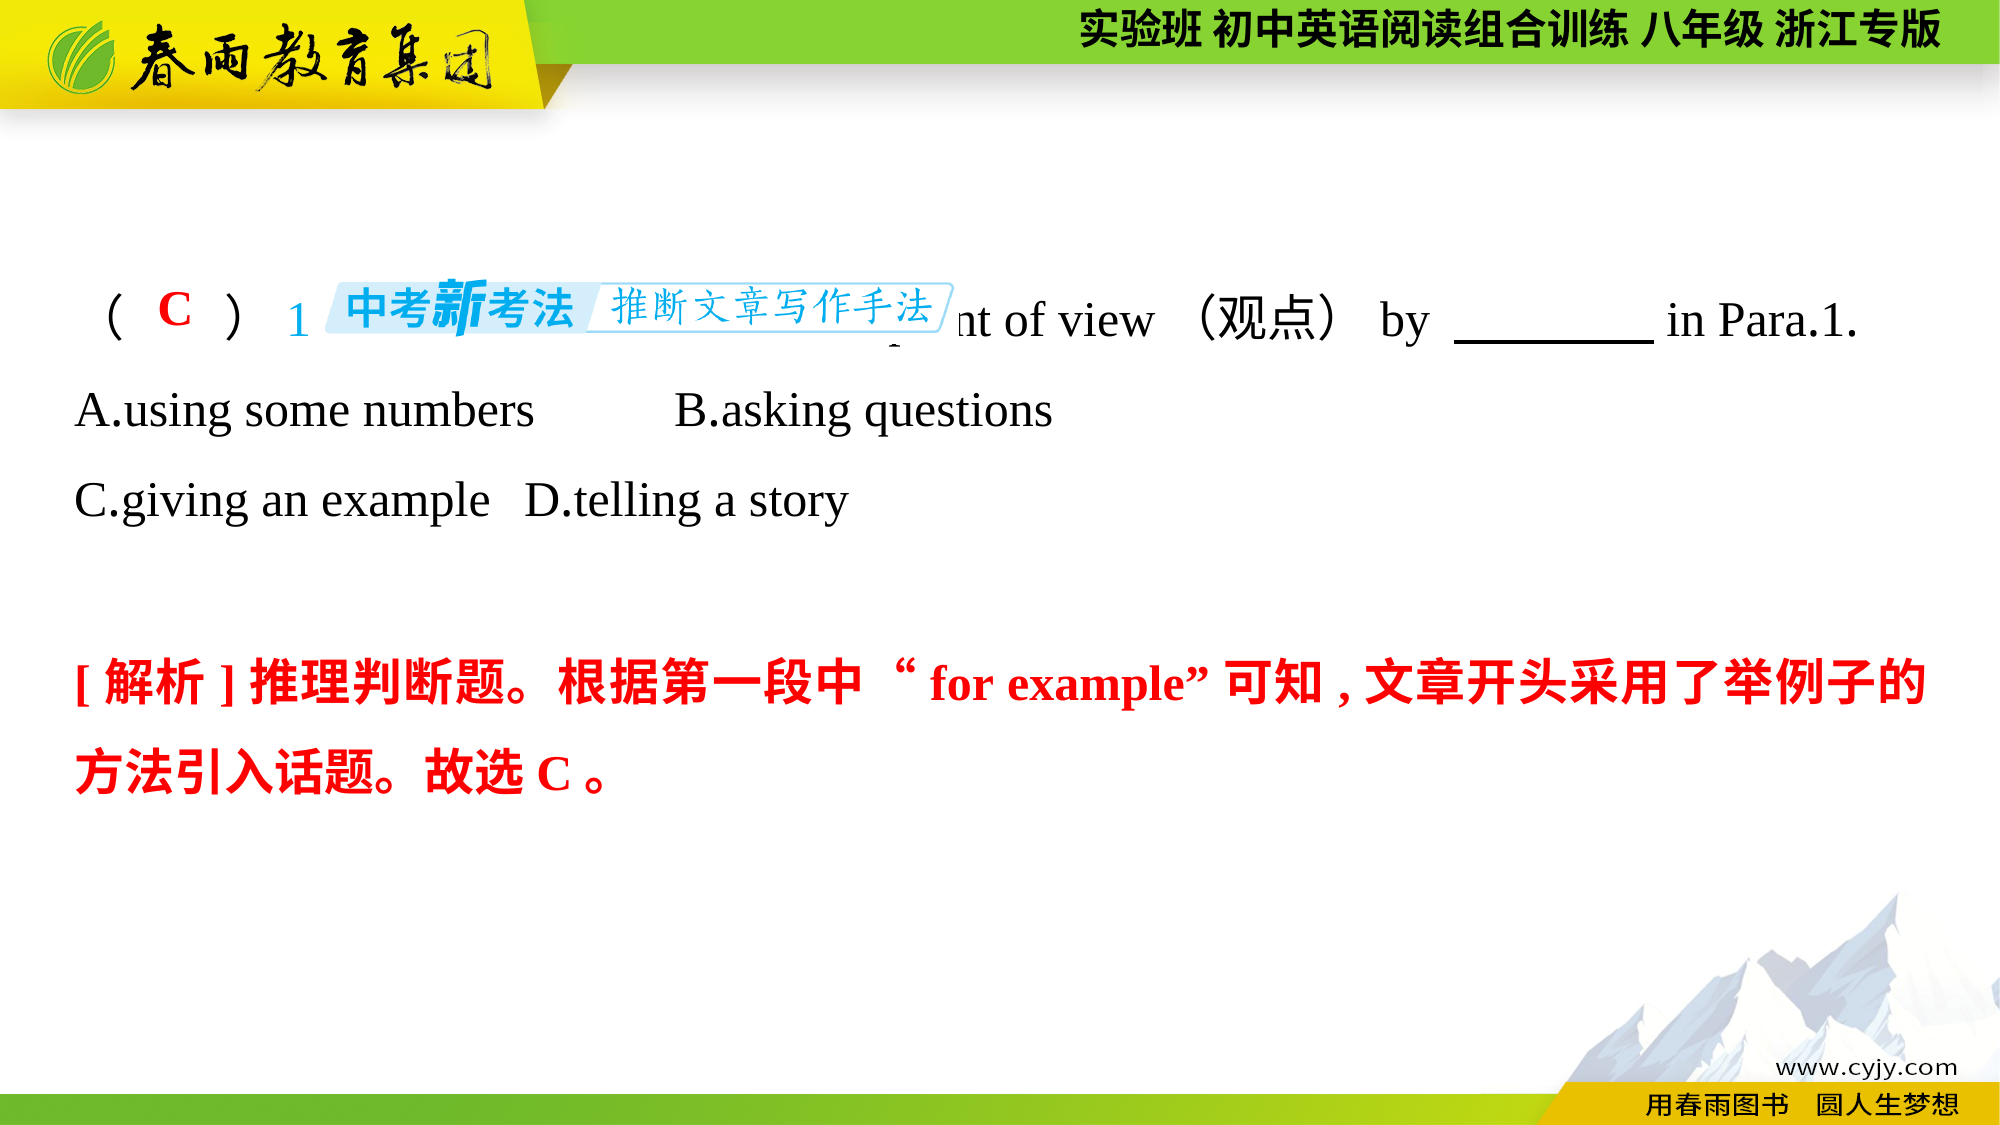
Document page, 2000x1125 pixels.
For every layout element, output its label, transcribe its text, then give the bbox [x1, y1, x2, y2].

picture [0, 0, 2000, 1125]
list （ ）1. The writer introduces his point of view（观点）by in Para.1. A.using some numbers B.asking questions C.giving an example D.telling a story [59, 248, 1944, 628]
text_box C [142, 268, 209, 343]
text_box [解析]推理判断题。根据第一段中“for example”可知,文章开头采用了举例子的方法引入话题。故选C。 [59, 628, 1944, 809]
